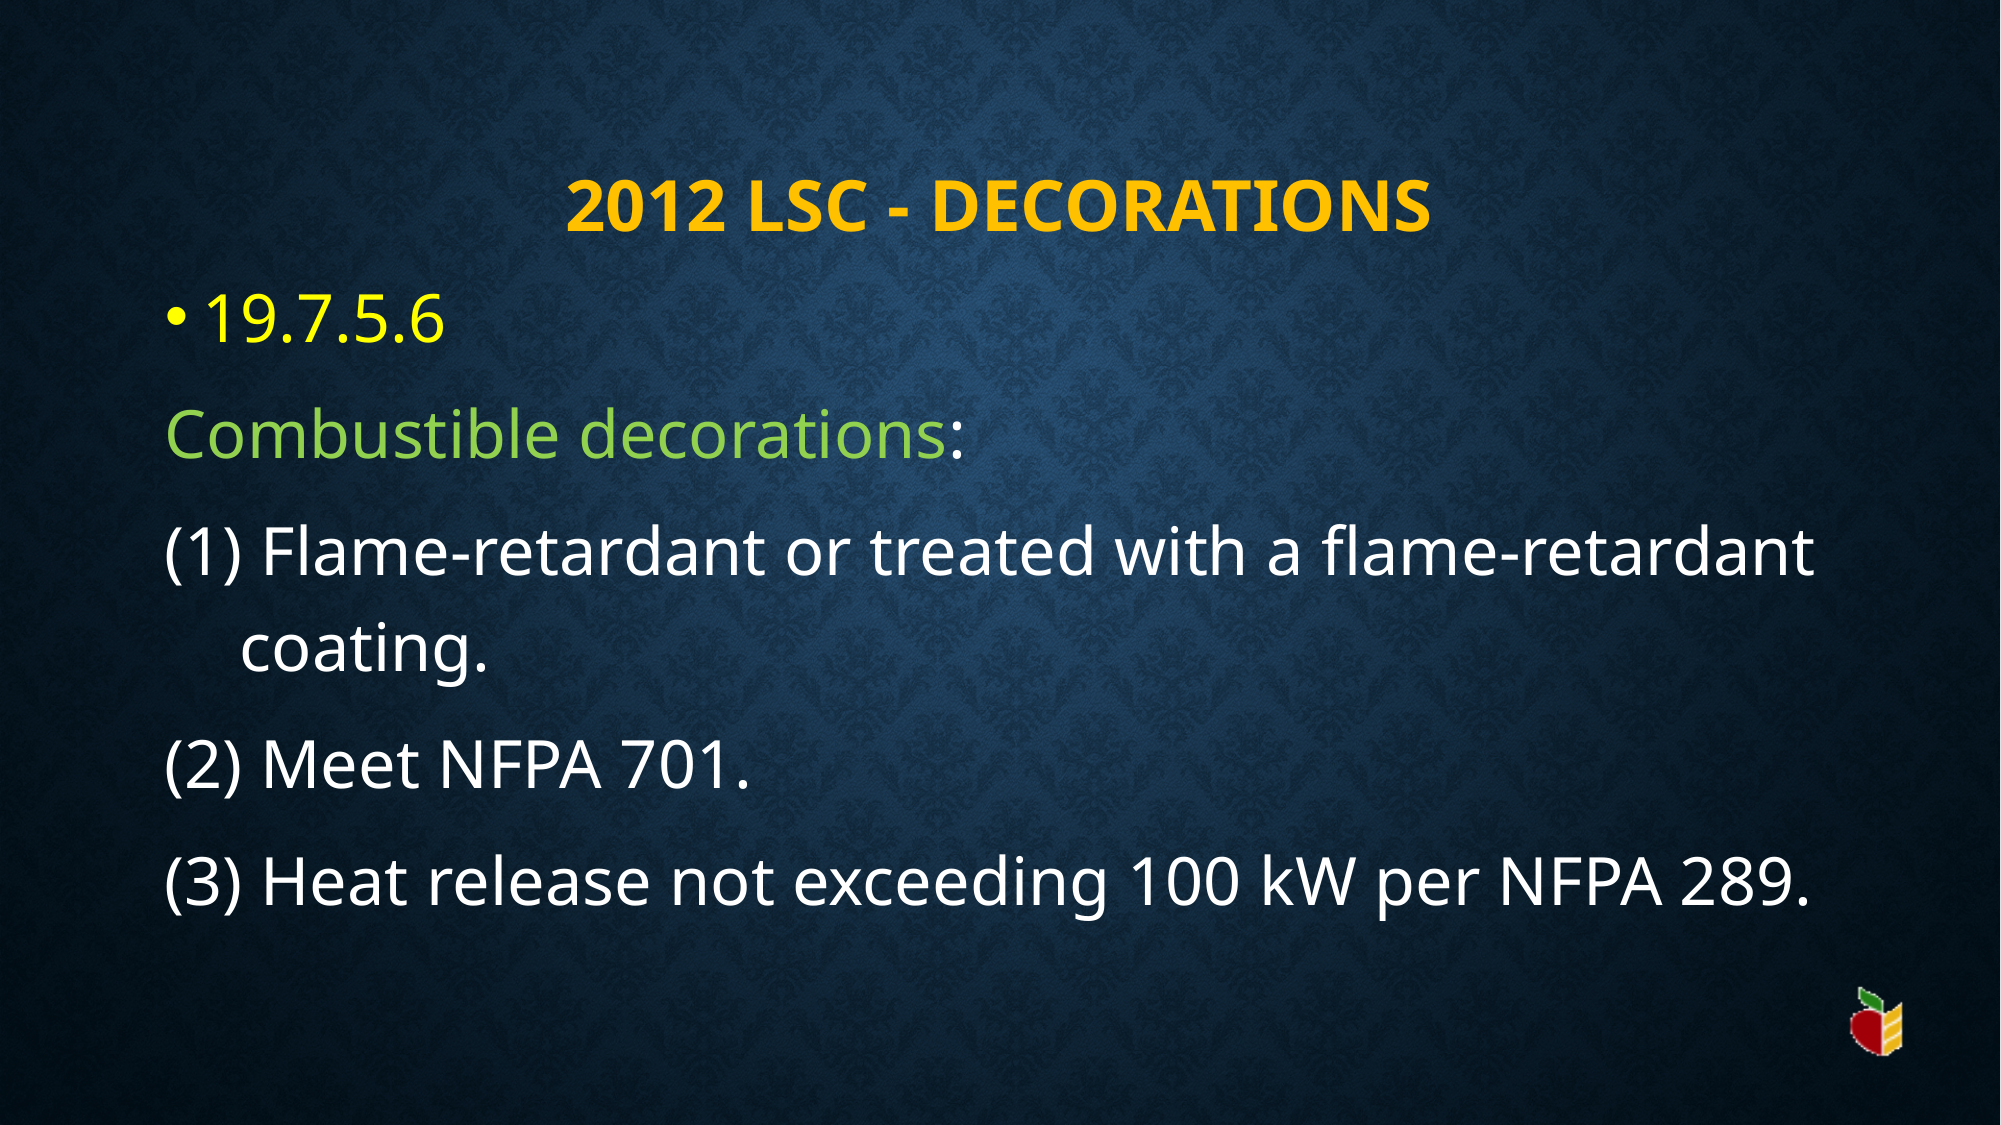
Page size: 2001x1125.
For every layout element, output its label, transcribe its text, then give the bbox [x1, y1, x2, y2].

title 2012 Lsc - decorations [149, 99, 1849, 252]
picture [1847, 984, 1907, 1060]
list 19.7.5.6 Combustible decorations: Flame-retardant or treated with a flame-retardant coating. Meet NFPA 701. Heat release not exceeding 100 kW per NFPA 289. [149, 252, 1849, 1044]
